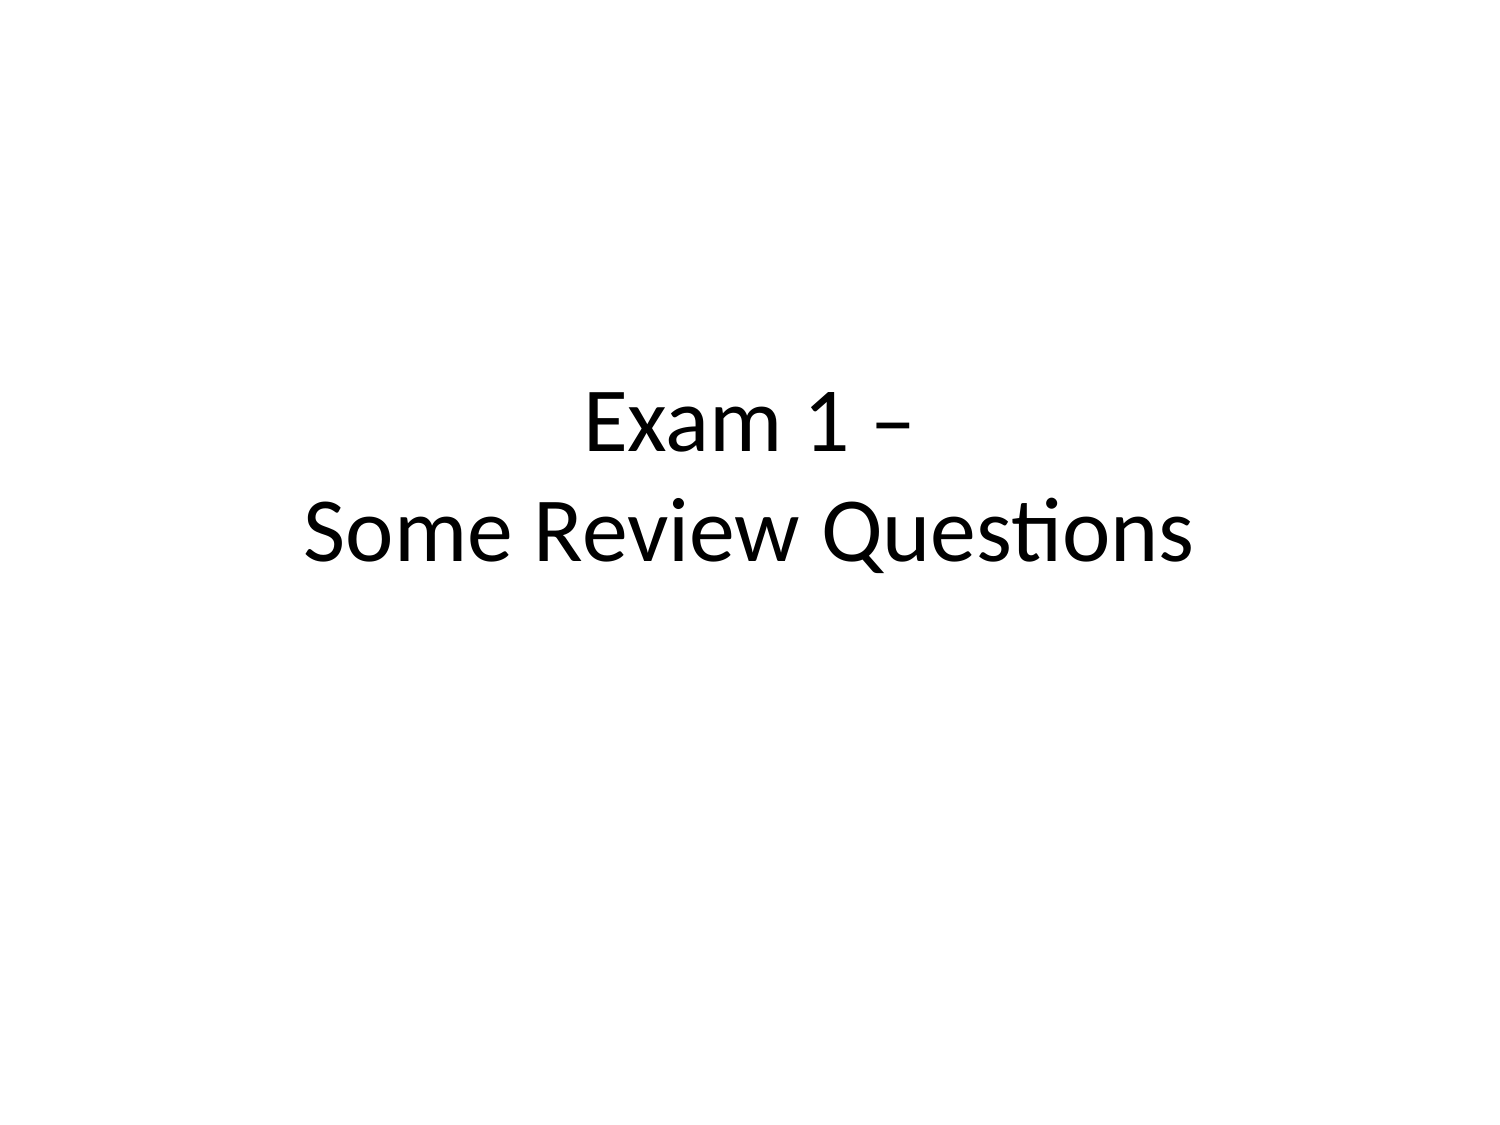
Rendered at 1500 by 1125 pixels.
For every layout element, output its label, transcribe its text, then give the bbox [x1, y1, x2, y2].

title Exam 1 – Some Review Questions [112, 349, 1388, 591]
